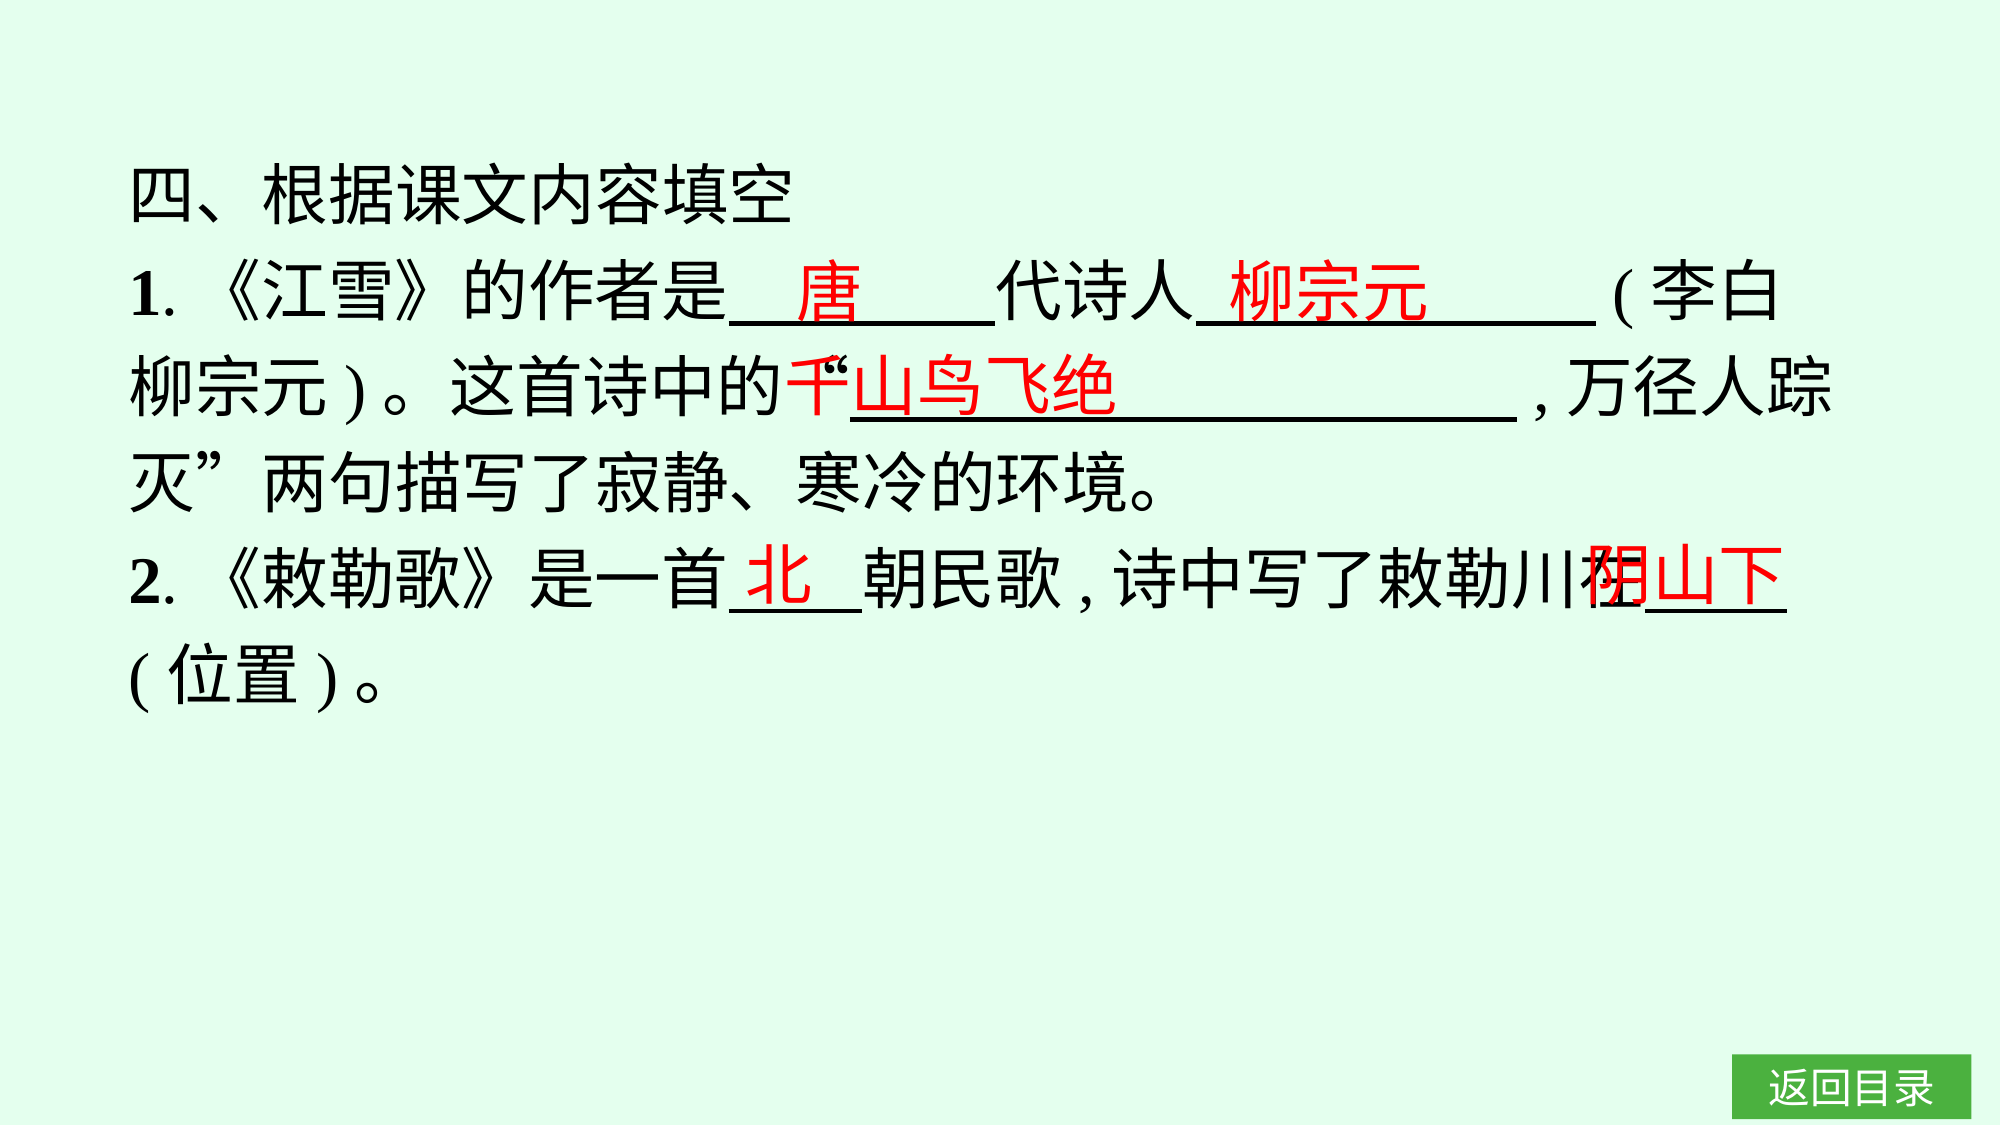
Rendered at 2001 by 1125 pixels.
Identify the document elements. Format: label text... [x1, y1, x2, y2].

text_box 唐 [781, 225, 878, 320]
text_box 北 [730, 509, 828, 621]
text_box 柳宗元 [1214, 225, 1445, 337]
text_box 四、根据课文内容填空 1.《江雪》的作者是 代诗人 (李白 柳宗元)。这首诗中的“ ,万径人踪灭”两句描写了寂静、寒冷的环境。 2.《敕勒歌》是一首 朝民歌,诗中写了敕勒川在 (位置)。 [113, 129, 1887, 721]
text_box 千山鸟飞绝 [769, 320, 1133, 431]
text_box 阴山下 [1570, 509, 1801, 621]
